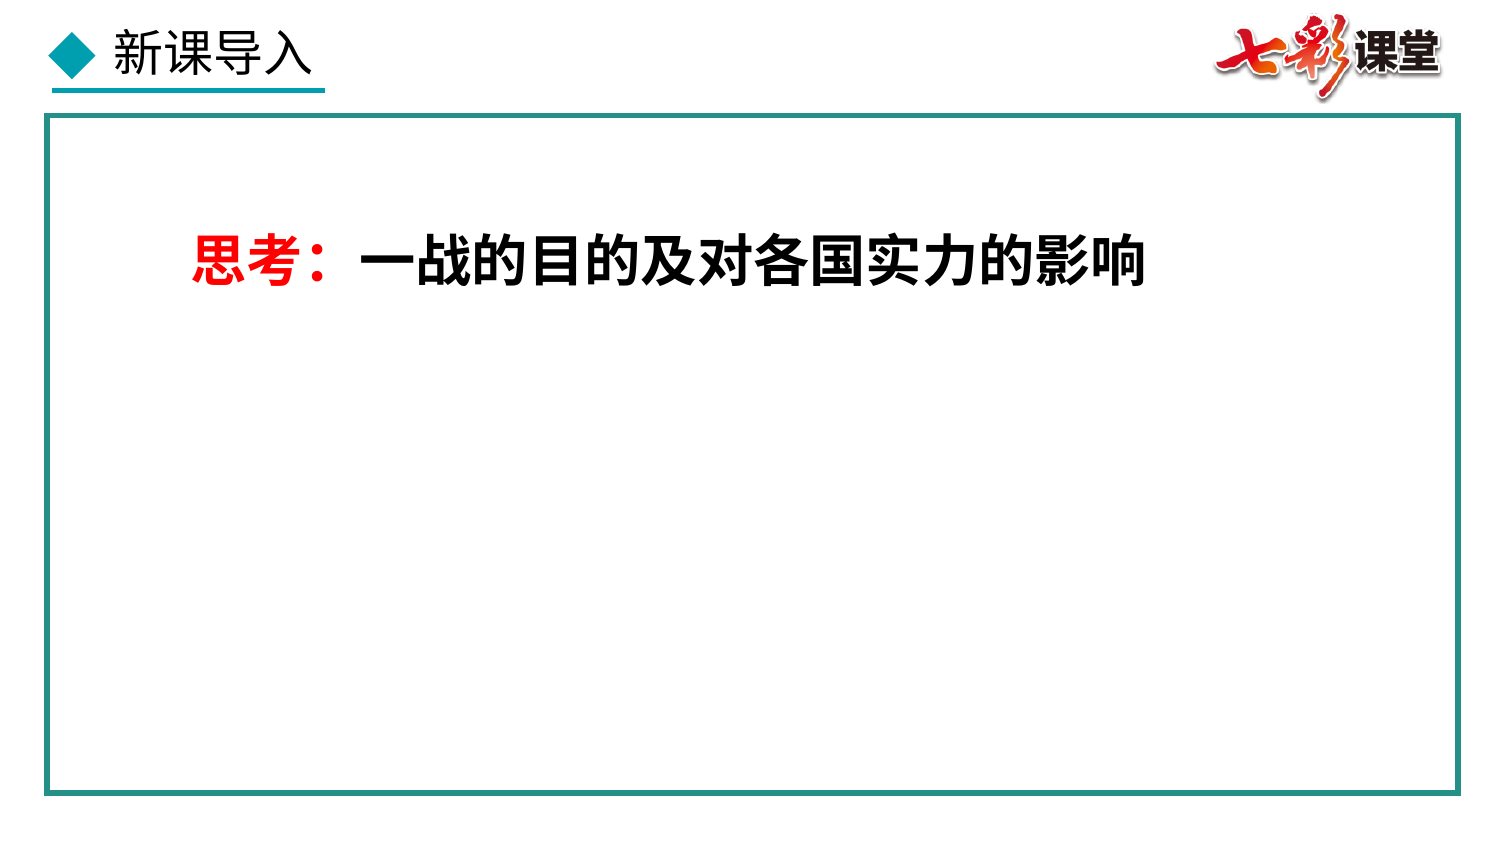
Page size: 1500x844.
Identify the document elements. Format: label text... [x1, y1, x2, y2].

picture [1210, 8, 1447, 104]
text_box 思考：一战的目的及对各国实力的影响 [179, 219, 1282, 299]
